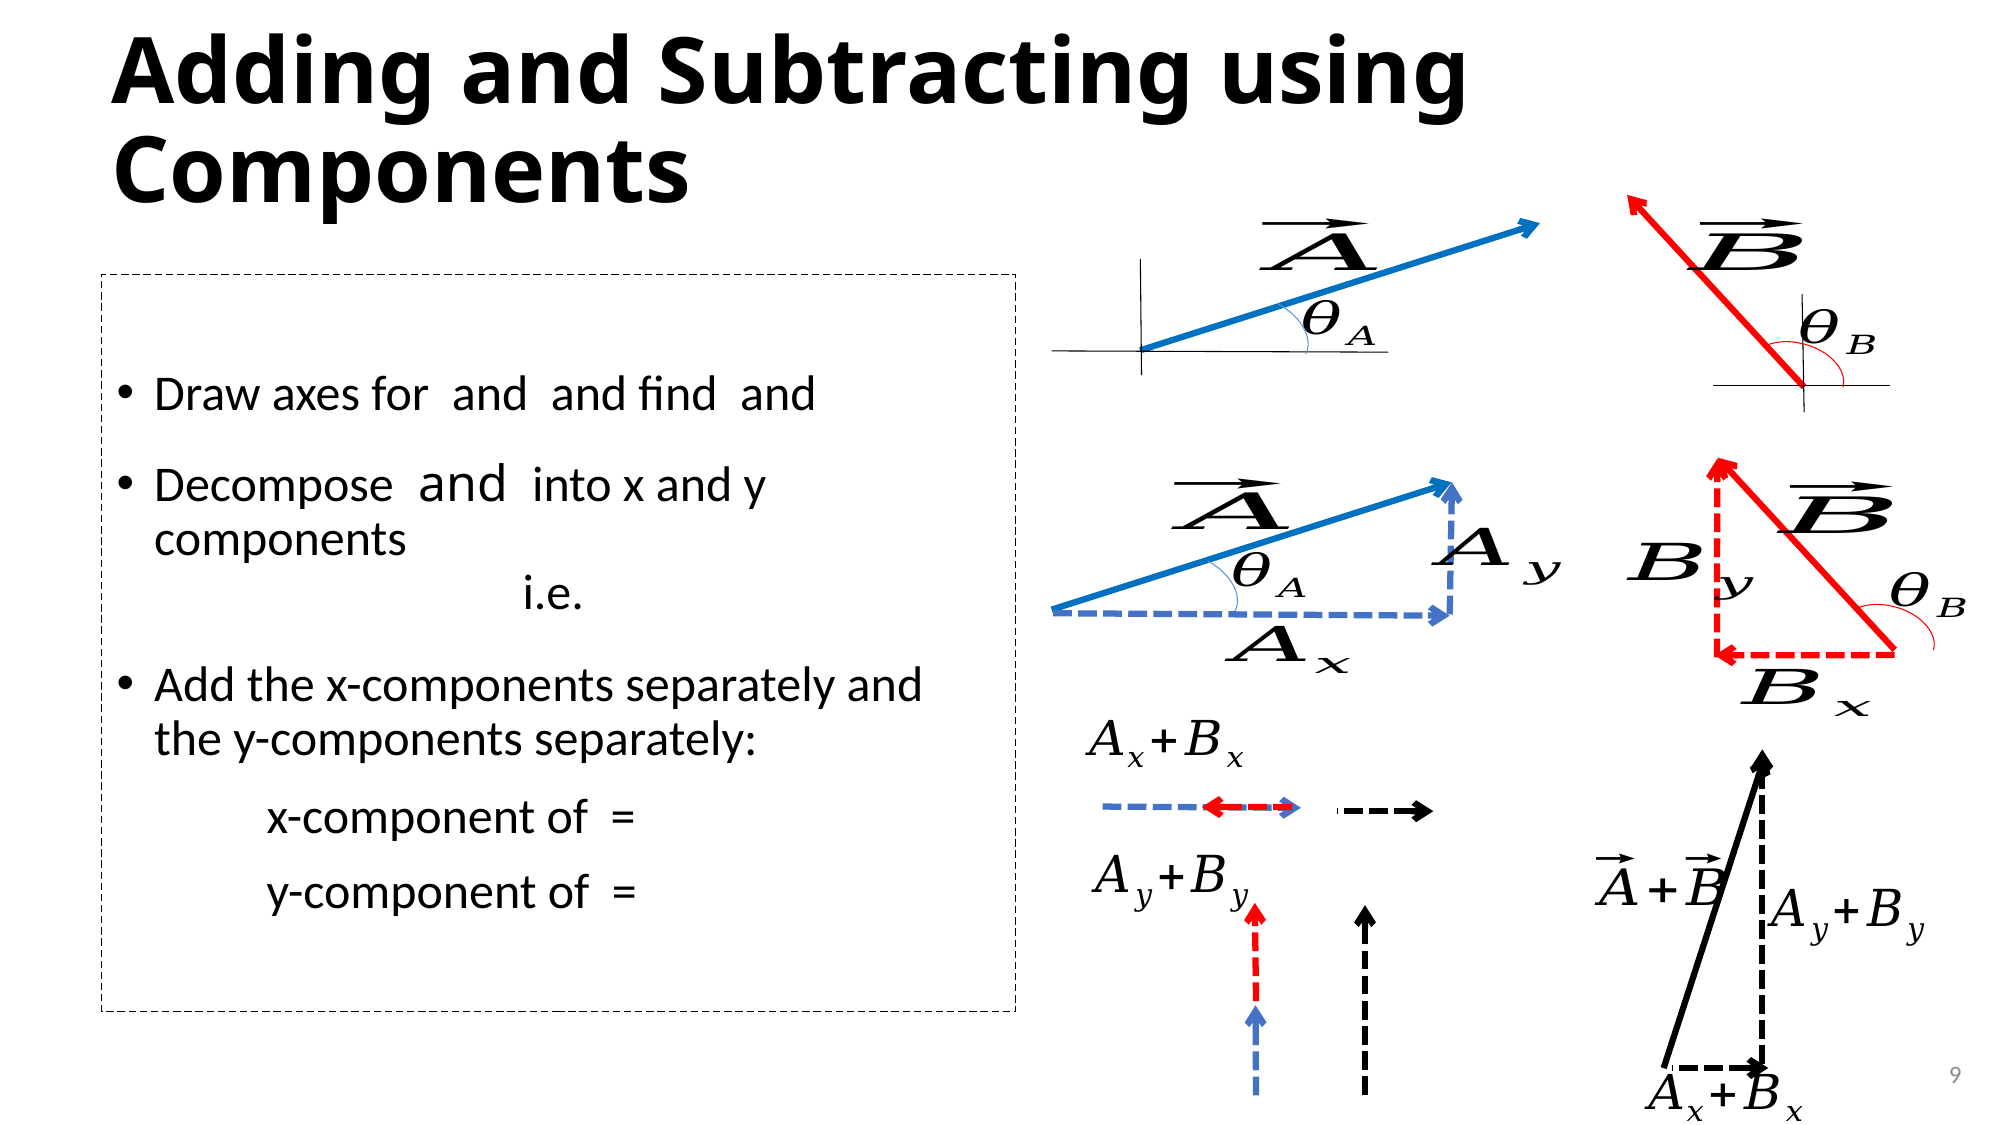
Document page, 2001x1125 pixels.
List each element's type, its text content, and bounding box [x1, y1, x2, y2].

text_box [1051, 476, 1564, 680]
title Adding and Subtracting using Components [96, 14, 1822, 232]
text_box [1592, 754, 1641, 1069]
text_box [1626, 194, 1891, 413]
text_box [1088, 848, 1366, 1101]
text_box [1641, 749, 1927, 1125]
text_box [1051, 216, 1541, 376]
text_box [1082, 713, 1434, 812]
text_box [1621, 457, 1967, 724]
slide_number 9 [1927, 1042, 1977, 1104]
